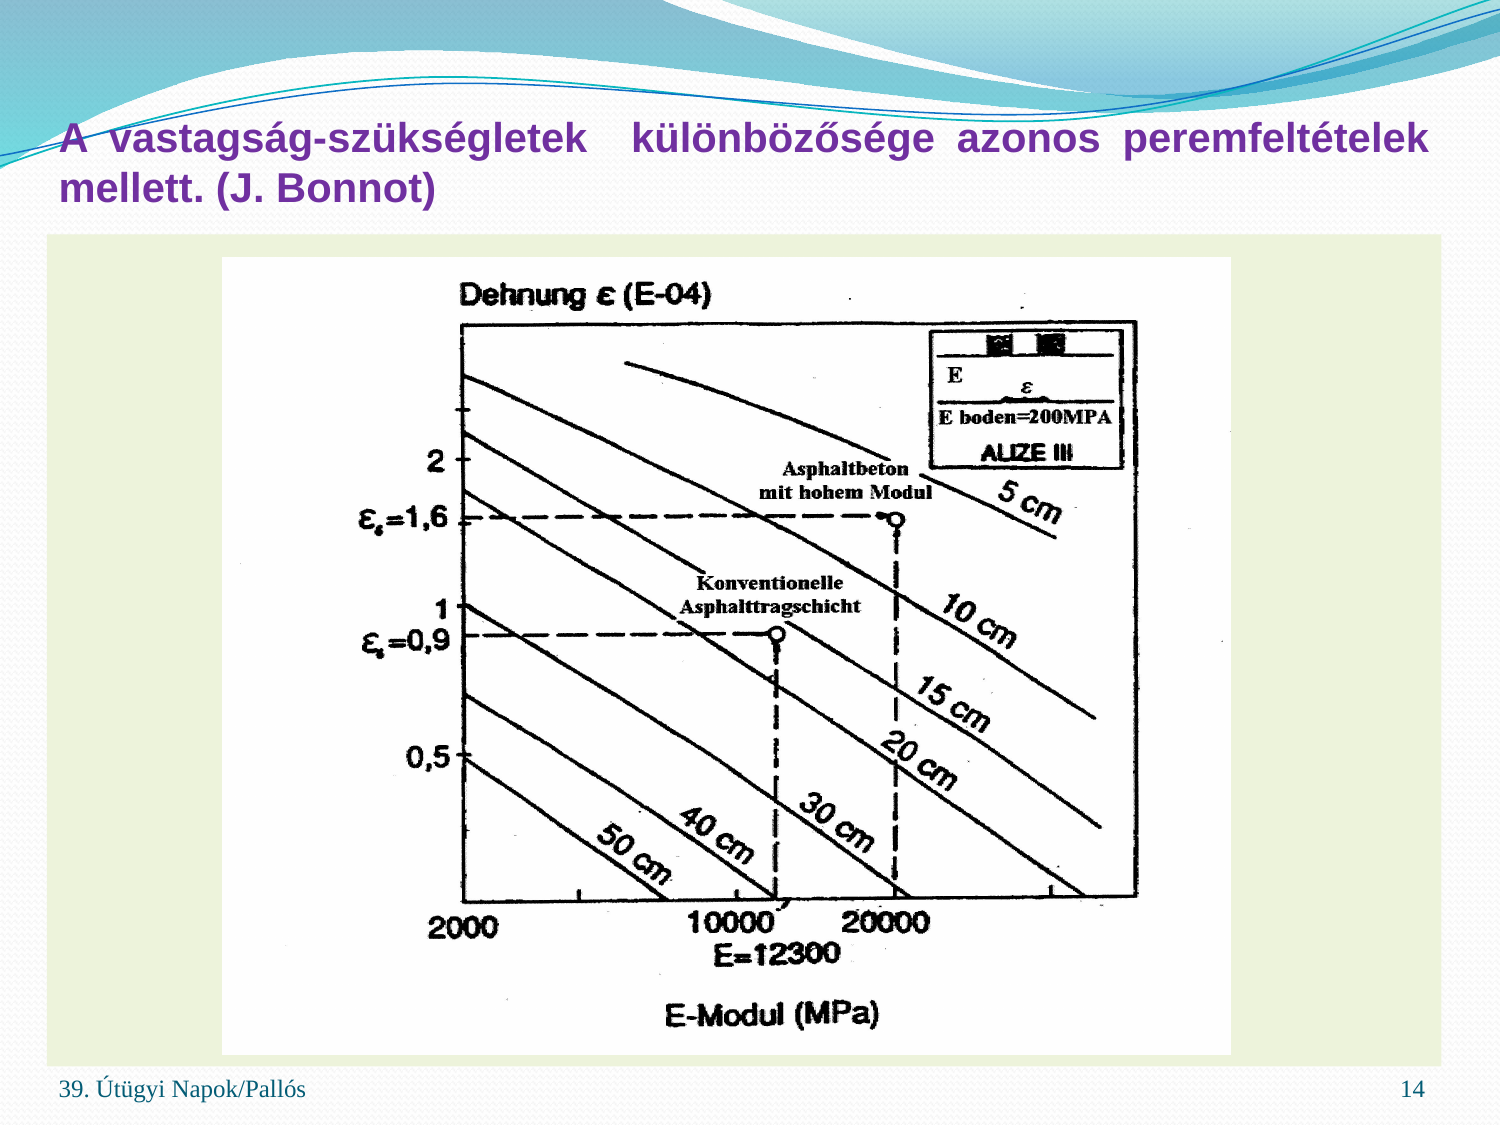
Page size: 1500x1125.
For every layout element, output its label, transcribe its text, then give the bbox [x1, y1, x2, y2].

slide_number 14 [1299, 1042, 1425, 1103]
footer 39. Útügyi Napok/Pallós [58, 1042, 988, 1103]
list [46, 234, 1442, 1067]
title A vastagság-szükségletek különbözősége azonos peremfeltételek mellett. (J. Bonnot) [58, 105, 1430, 212]
picture [222, 257, 1231, 1055]
